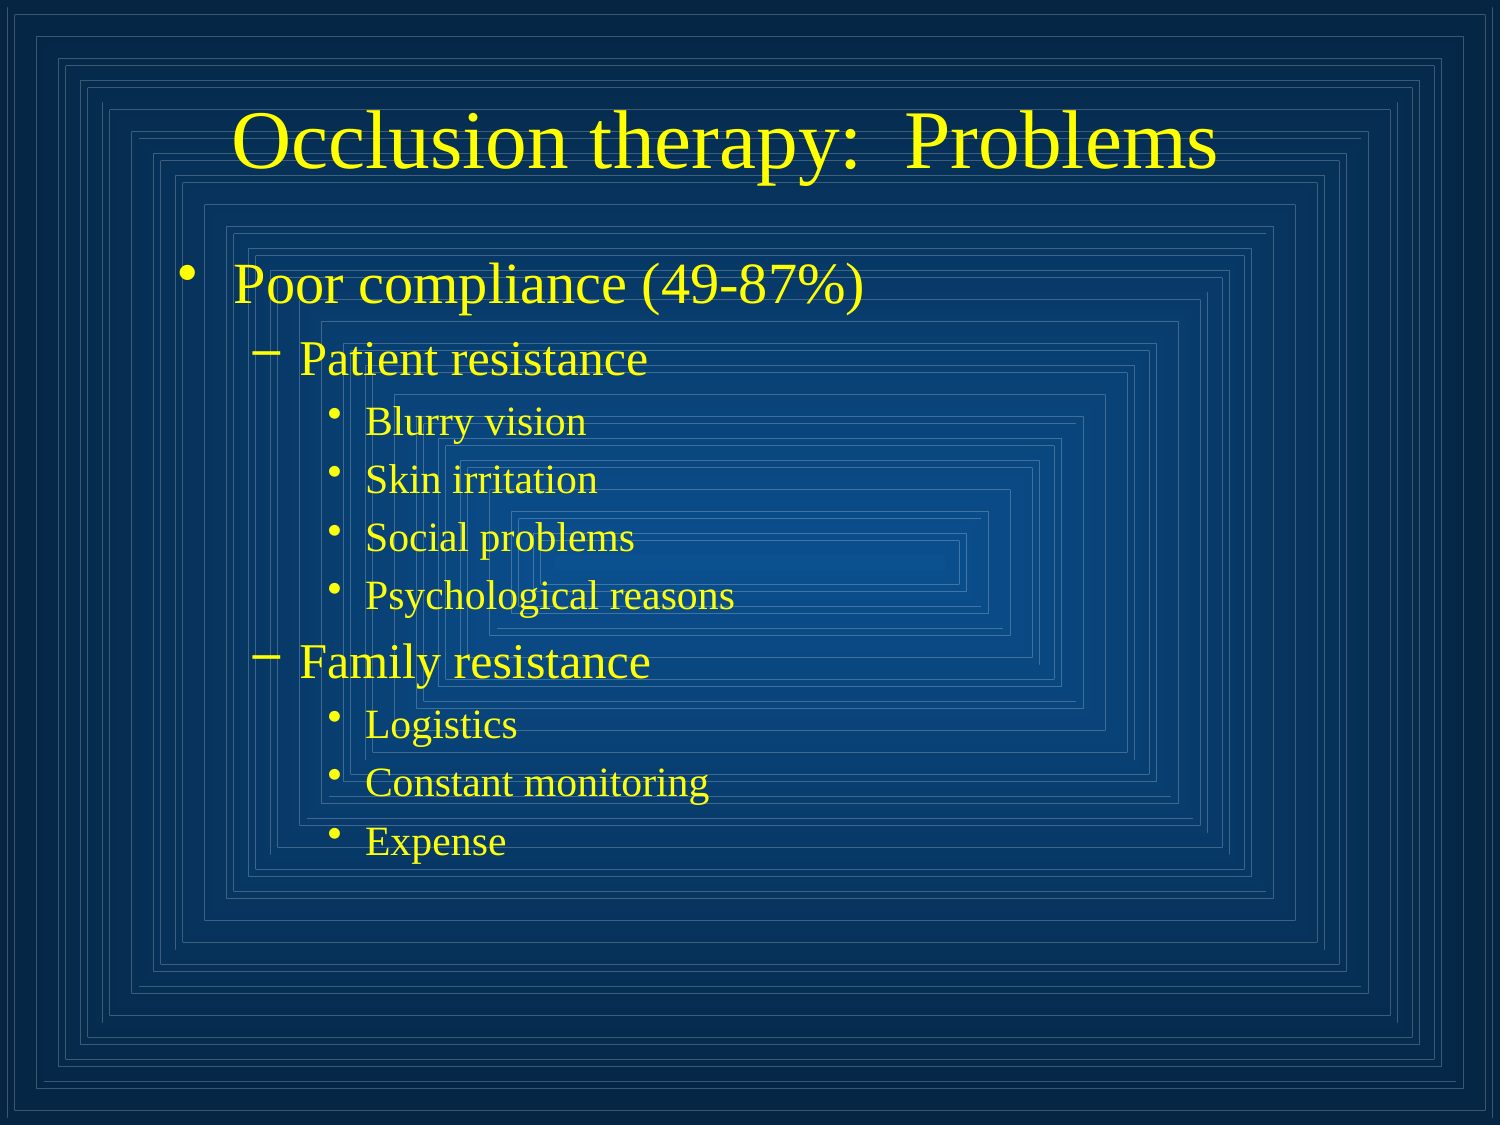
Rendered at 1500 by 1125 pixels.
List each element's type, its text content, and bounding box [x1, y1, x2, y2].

title Occlusion therapy: Problems [162, 3, 1290, 237]
list Poor compliance (49-87%) Patient resistance Blurry vision Skin irritation Social problems Psychological reasons Family resistance Logistics Constant monitoring Expense [162, 237, 1450, 1050]
